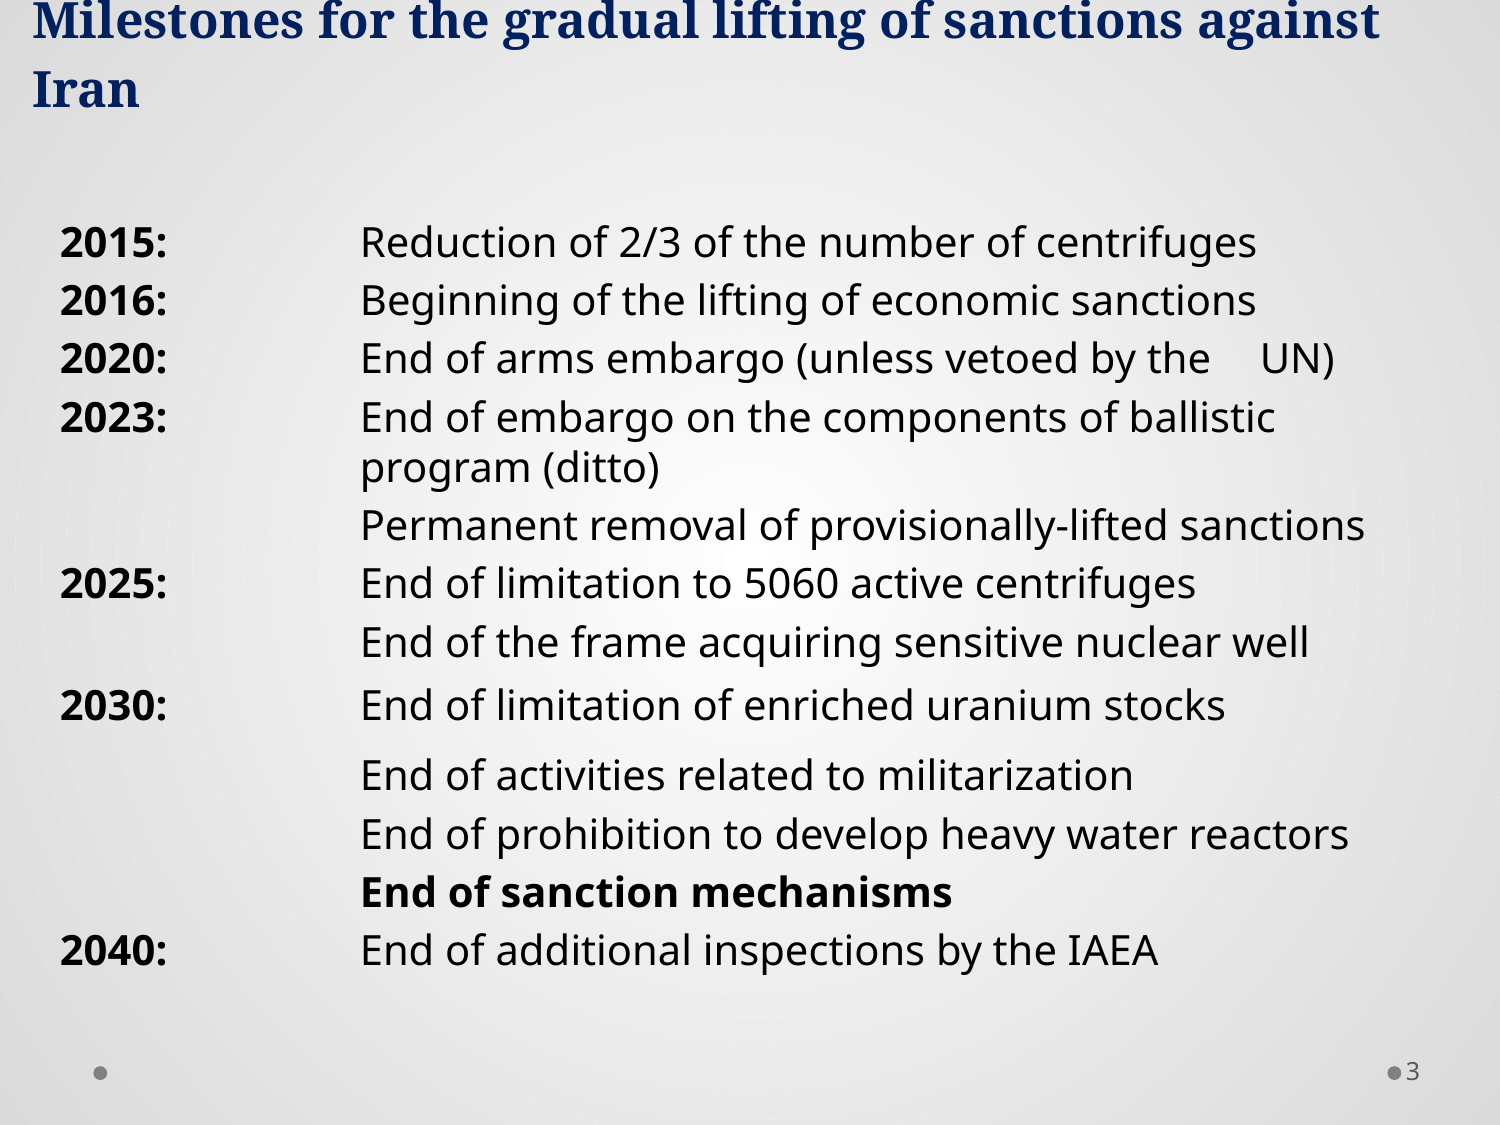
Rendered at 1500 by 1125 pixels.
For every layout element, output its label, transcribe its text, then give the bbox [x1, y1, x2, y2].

slide_number 3 [1401, 1042, 1494, 1103]
list 2015: Reduction of 2/3 of the number of centrifuges 2016: Beginning of the lifting of economic sanctions 2020: End of arms embargo (unless vetoed by the UN) 2023: End of embargo on the components of ballistic program (ditto) Permanent removal of provisionally-lifted sanctions 2025: End of limitation to 5060 active centrifuges End of the frame acquiring sensitive nuclear well 2030: End of limitation of enriched uranium stocks End of activities related to militarization End of prohibition to develop heavy water reactors End of sanction mechanisms 2040: End of additional inspections by the IAEA [44, 208, 1447, 1012]
title Milestones for the gradual lifting of sanctions against Iran [17, 30, 1448, 126]
